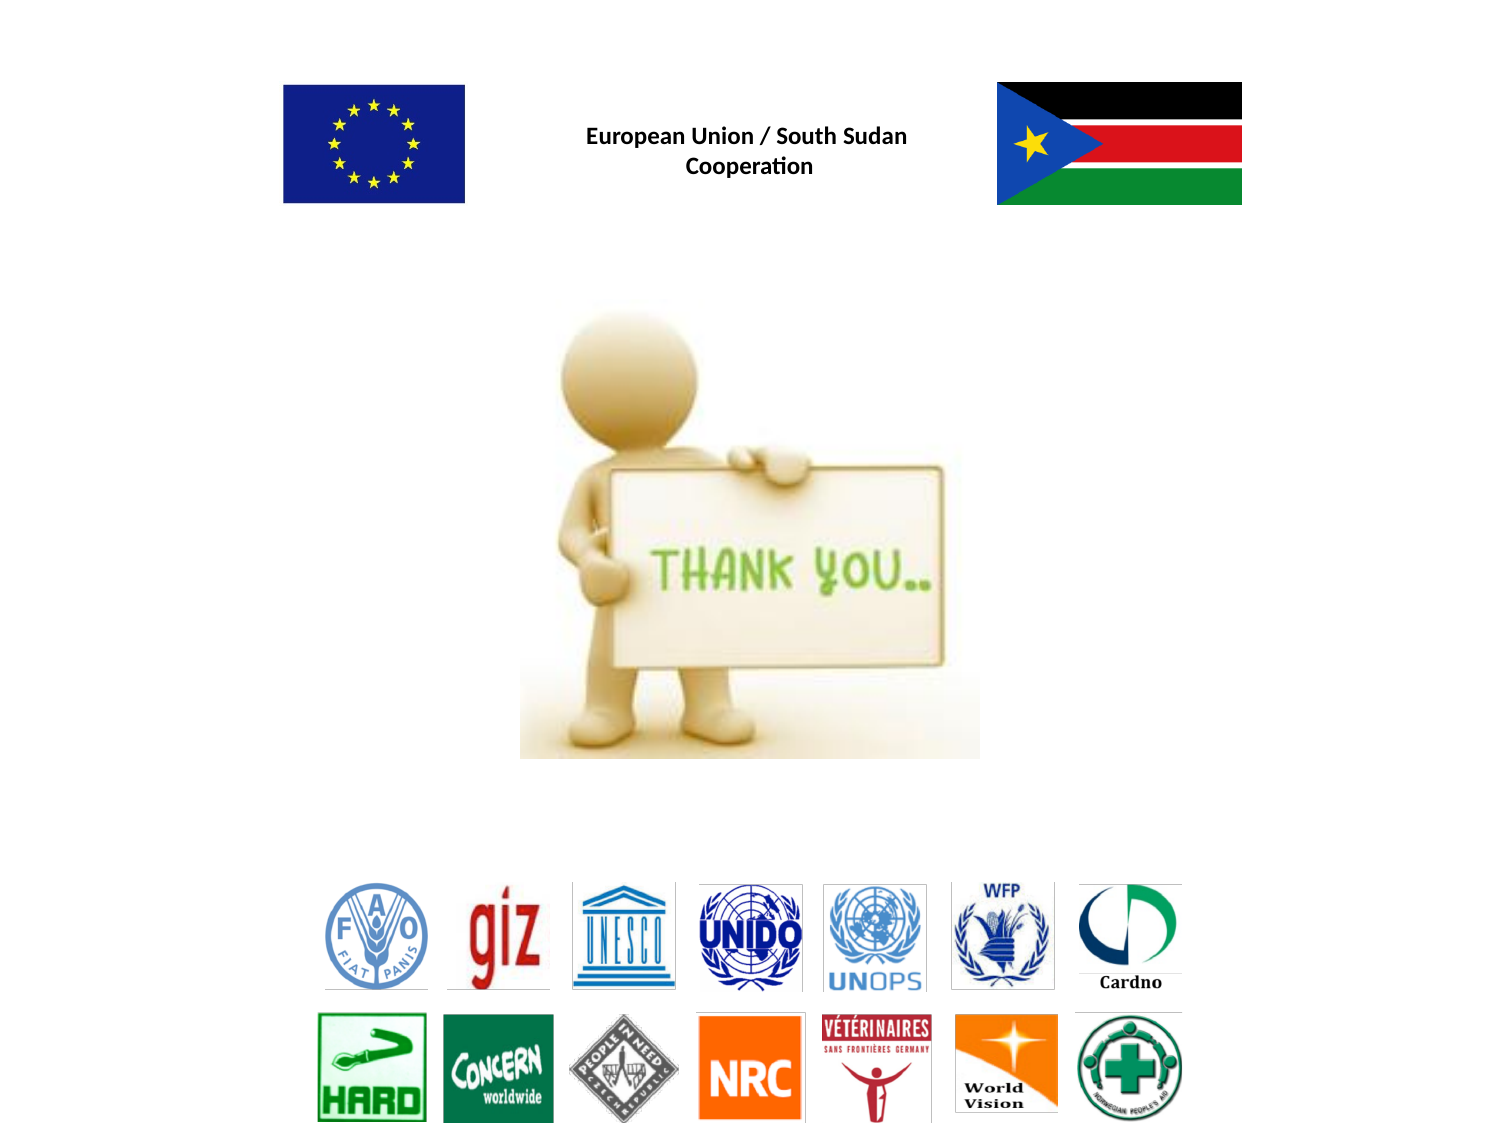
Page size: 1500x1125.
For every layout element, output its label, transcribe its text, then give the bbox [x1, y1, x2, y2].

picture [279, 80, 469, 206]
picture [317, 881, 1183, 1123]
picture [996, 82, 1242, 205]
text_box European Union / South Sudan Cooperation [562, 112, 938, 200]
picture [519, 299, 980, 760]
